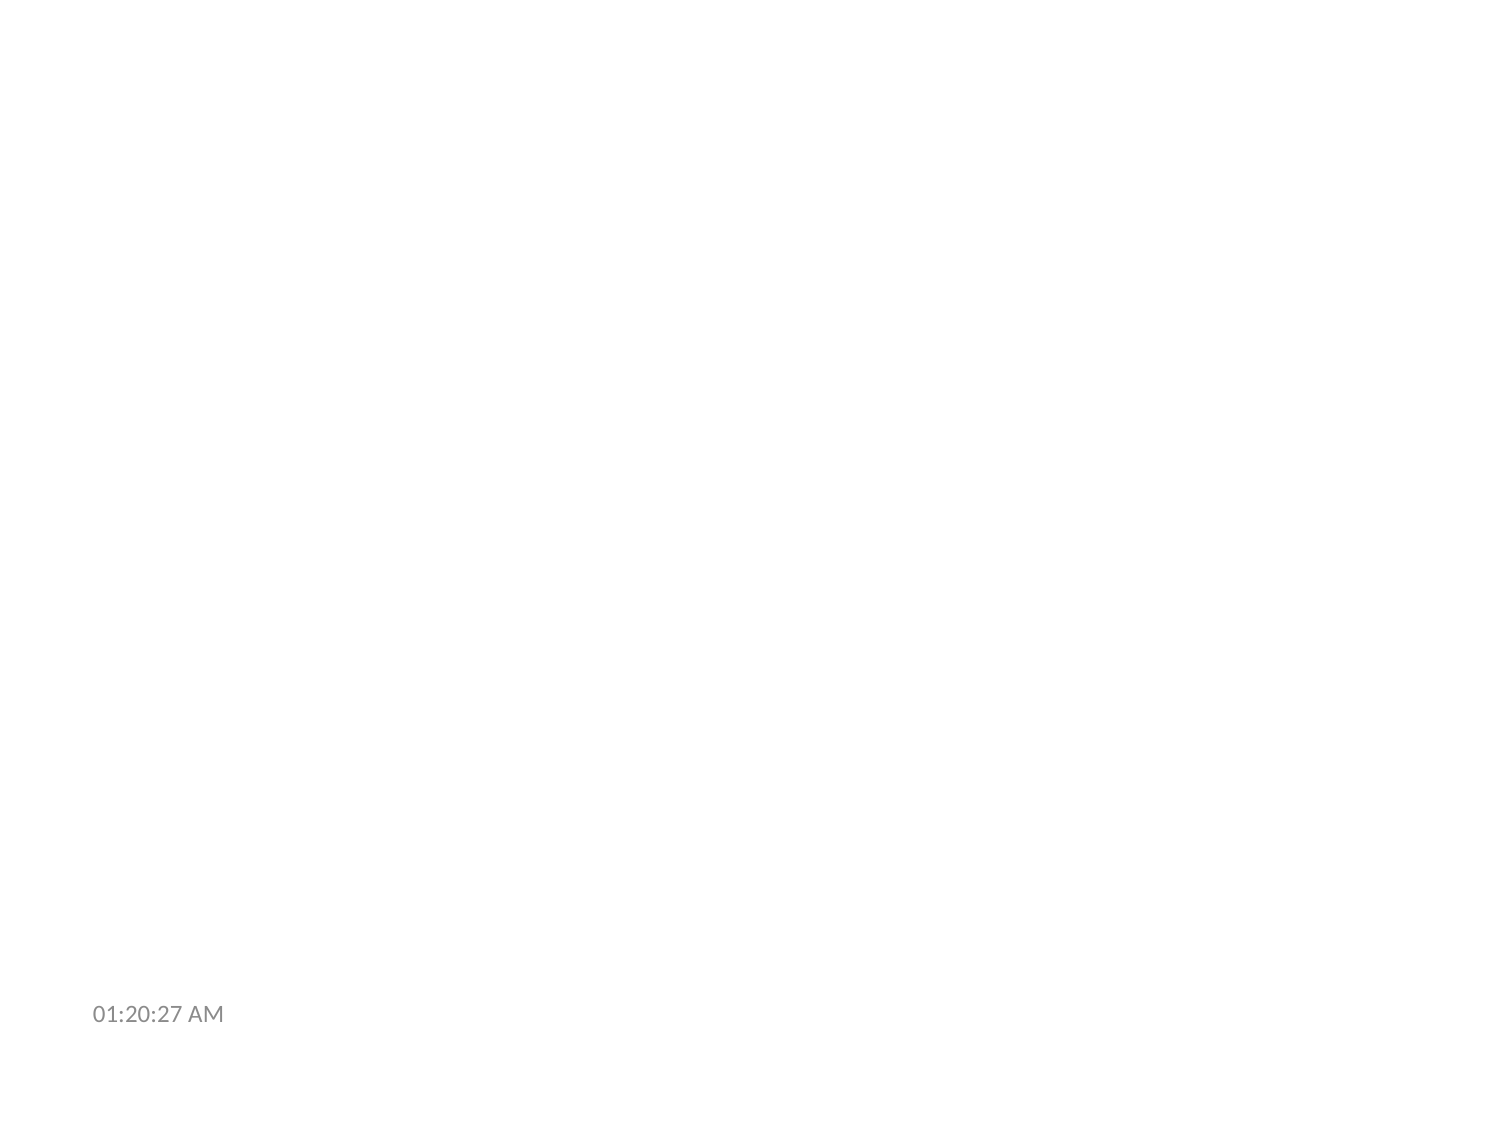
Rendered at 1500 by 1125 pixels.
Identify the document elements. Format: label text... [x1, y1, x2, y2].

text_box 3:35:09 PM [77, 982, 428, 1043]
